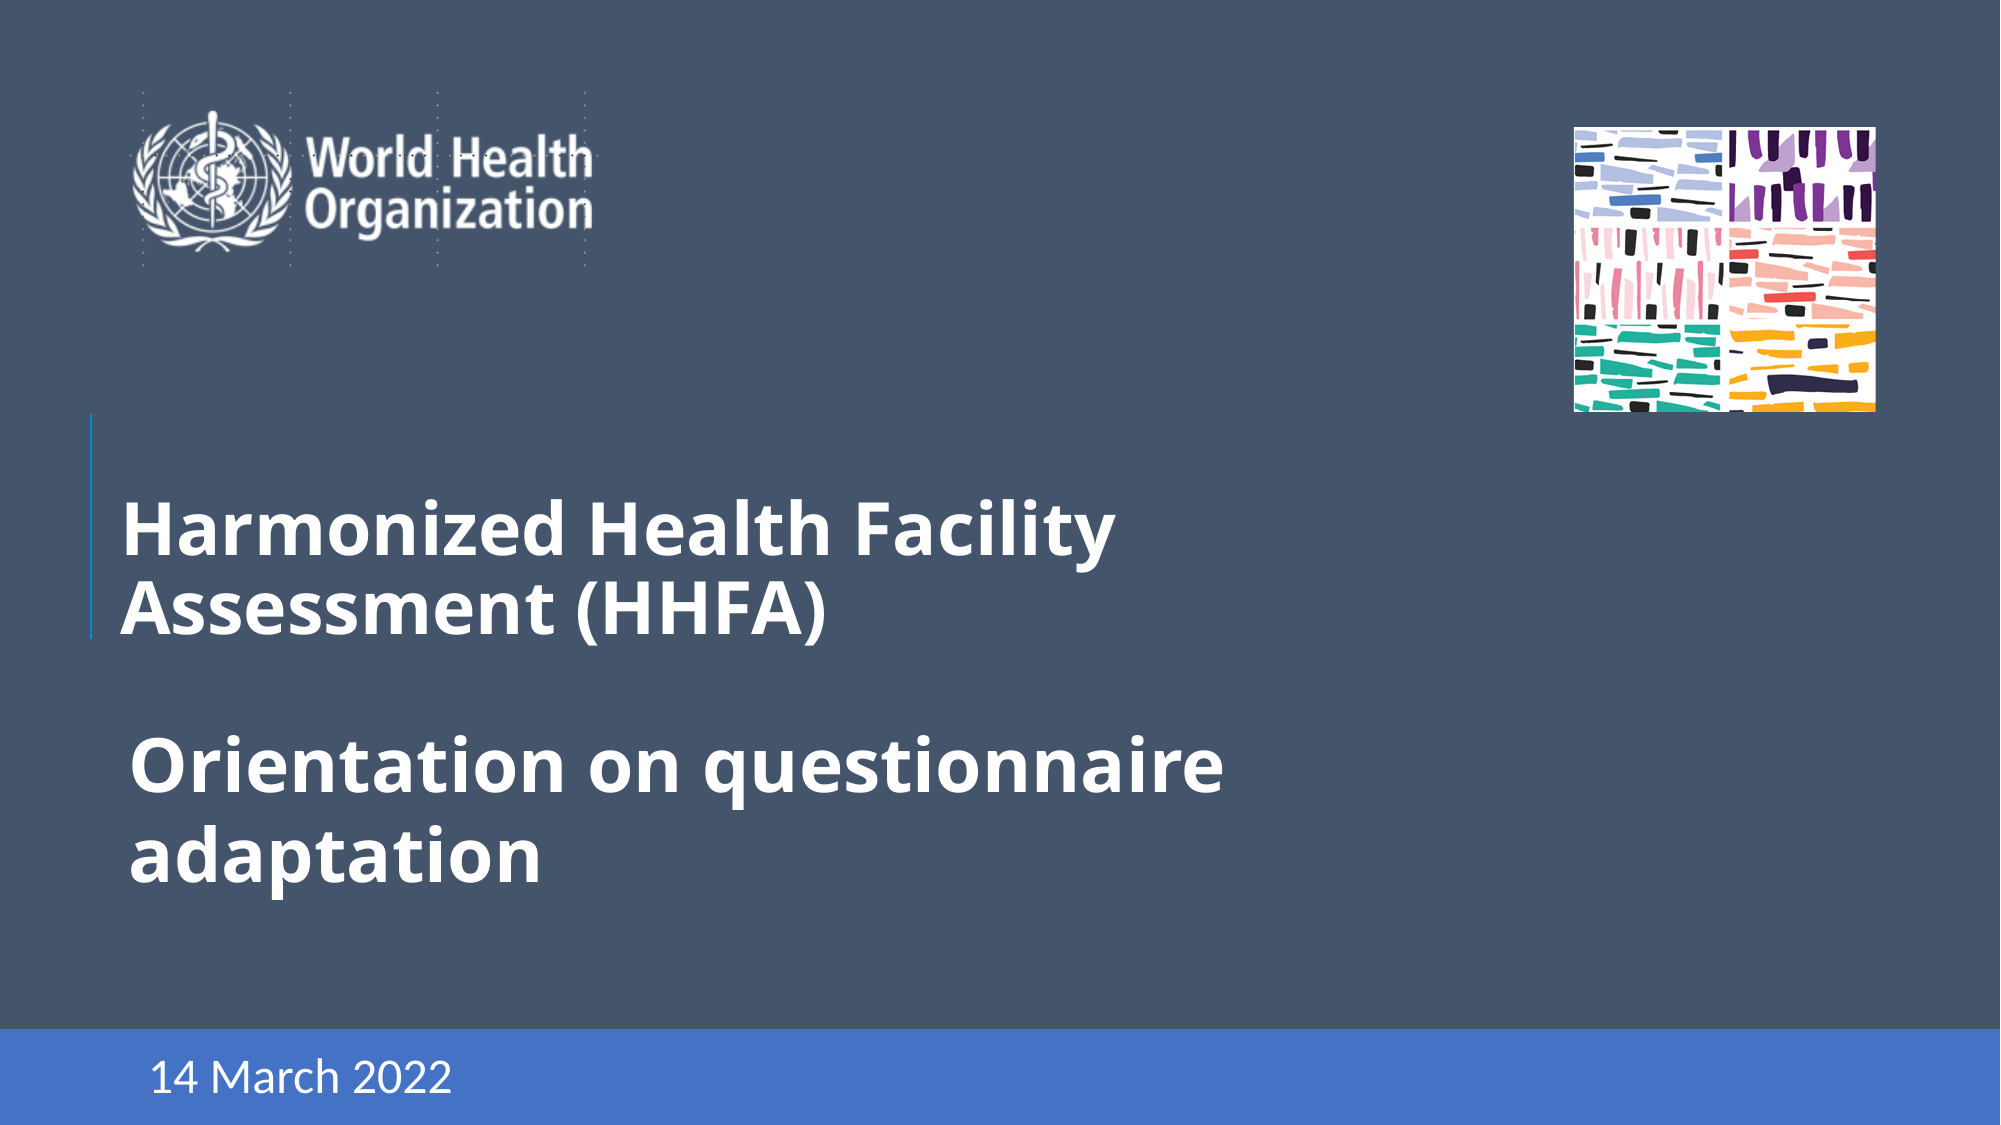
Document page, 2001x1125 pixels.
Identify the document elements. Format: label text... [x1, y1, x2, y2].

text_box Orientation on questionnaire adaptation [104, 709, 1676, 905]
text_box 14 March 2022 [123, 1035, 679, 1112]
picture [124, 89, 607, 270]
picture [1573, 126, 1876, 412]
title Harmonized Health Facility Assessment (HHFA) [105, 484, 1508, 709]
